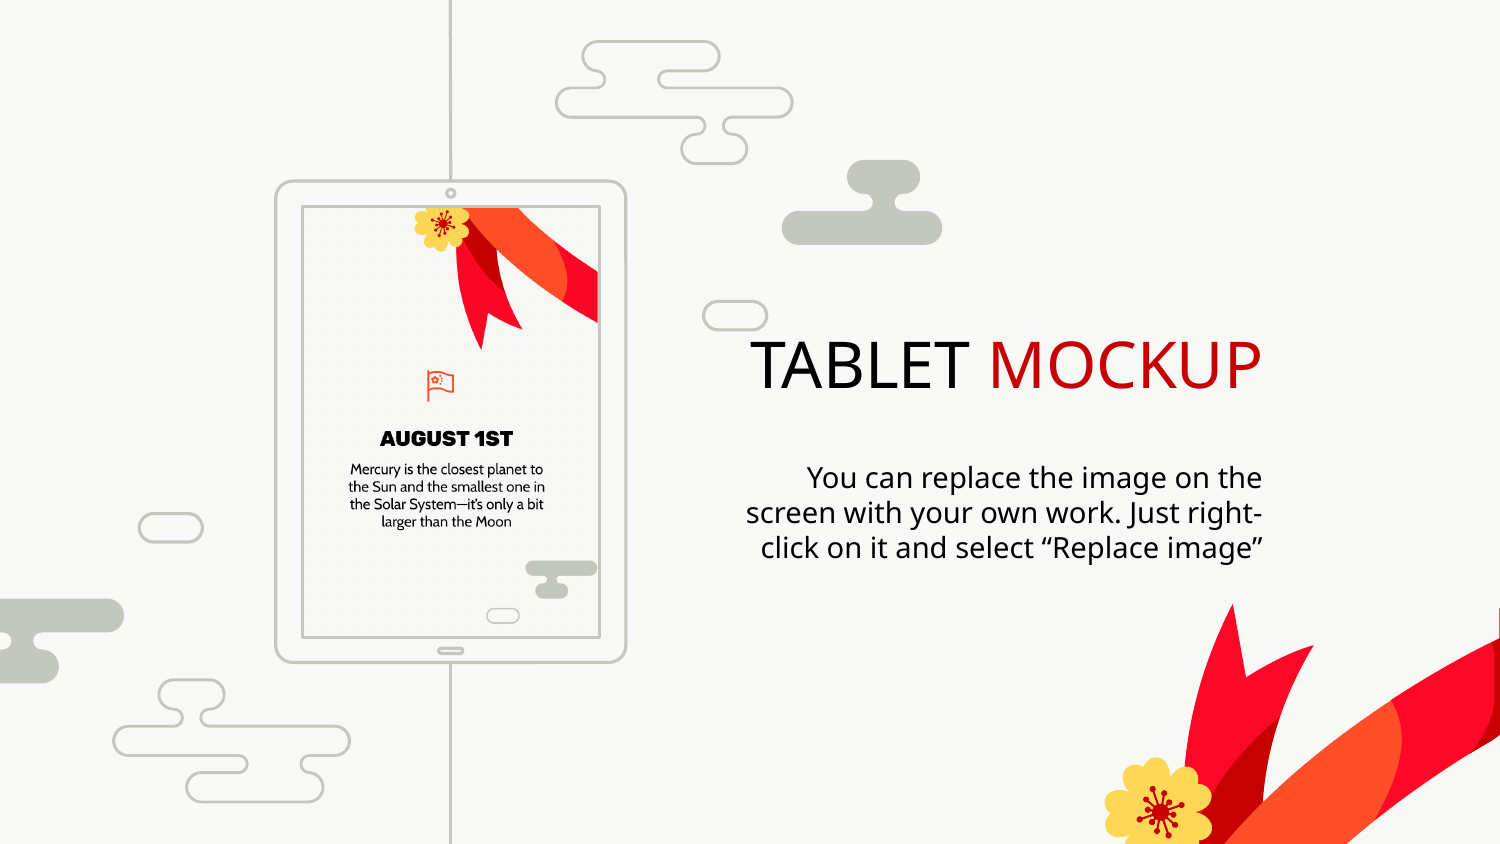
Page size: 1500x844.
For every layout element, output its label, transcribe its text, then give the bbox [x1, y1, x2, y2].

picture [303, 207, 598, 637]
text_box [554, 40, 794, 166]
subtitle You can replace the image on the screen with your own work. Just right-click on it and select “Replace image” [724, 444, 1279, 582]
title TABLET MOCKUP [724, 281, 1279, 444]
text_box [703, 301, 767, 330]
text_box [112, 678, 351, 804]
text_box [782, 160, 942, 245]
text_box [275, 180, 627, 663]
text_box [139, 513, 203, 543]
